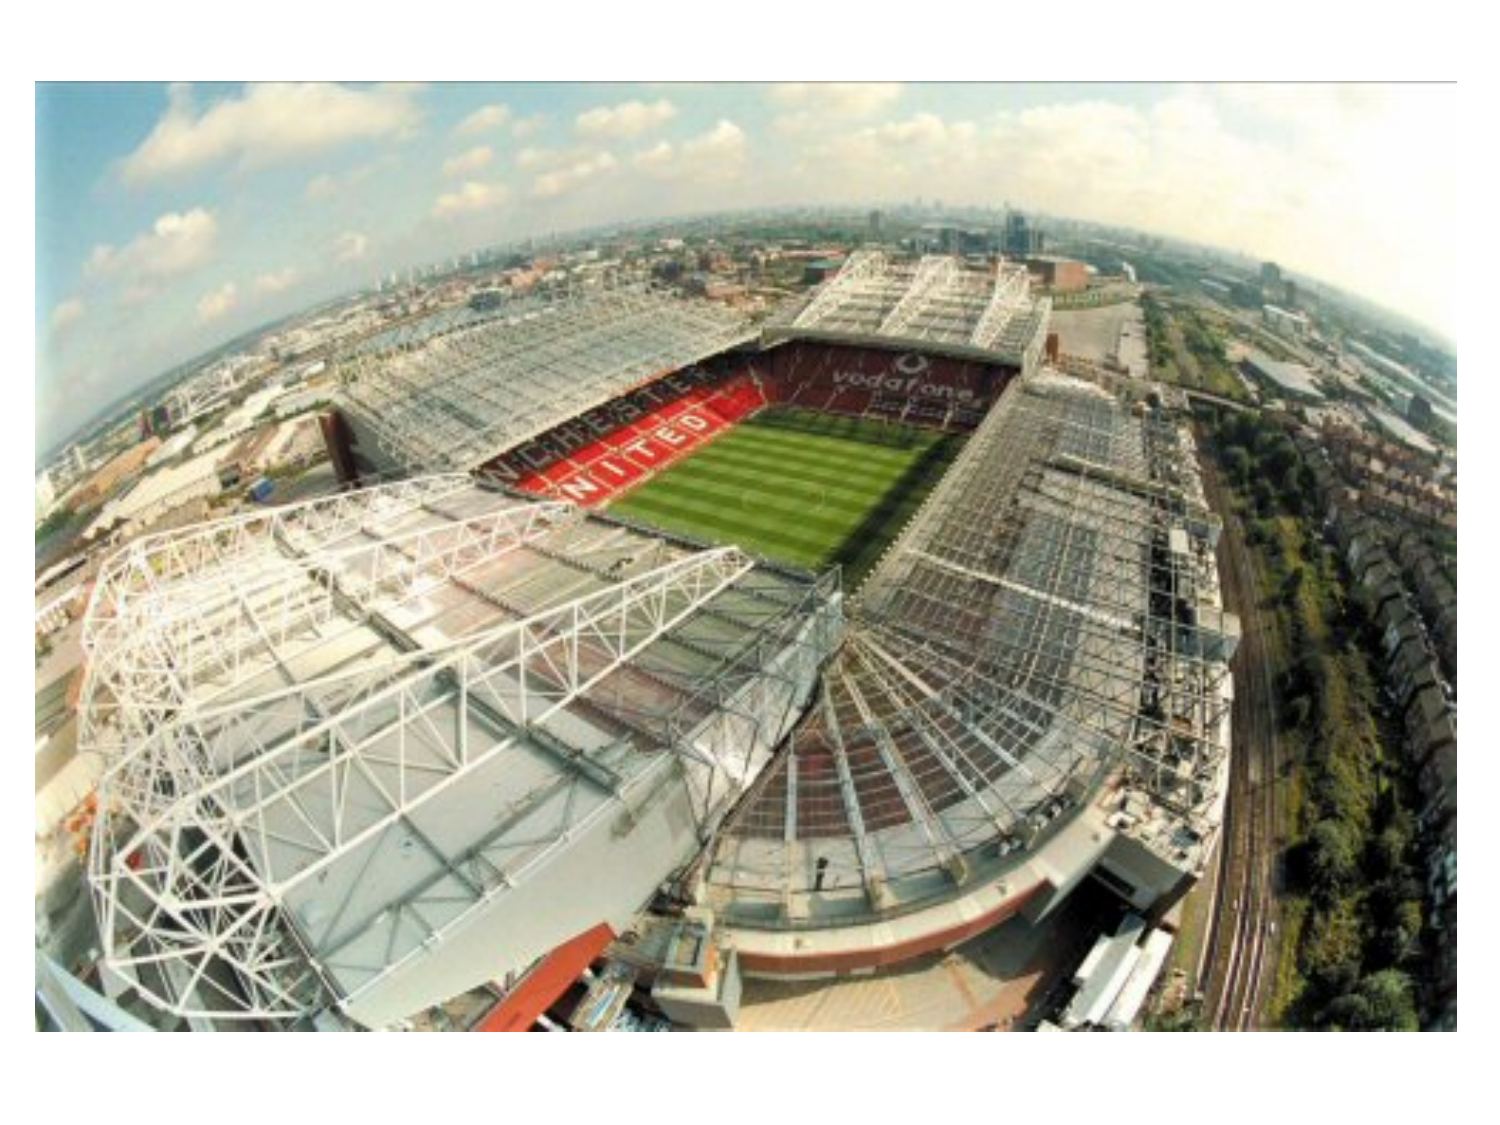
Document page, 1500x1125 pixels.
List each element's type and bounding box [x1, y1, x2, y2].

picture [34, 81, 1457, 1032]
